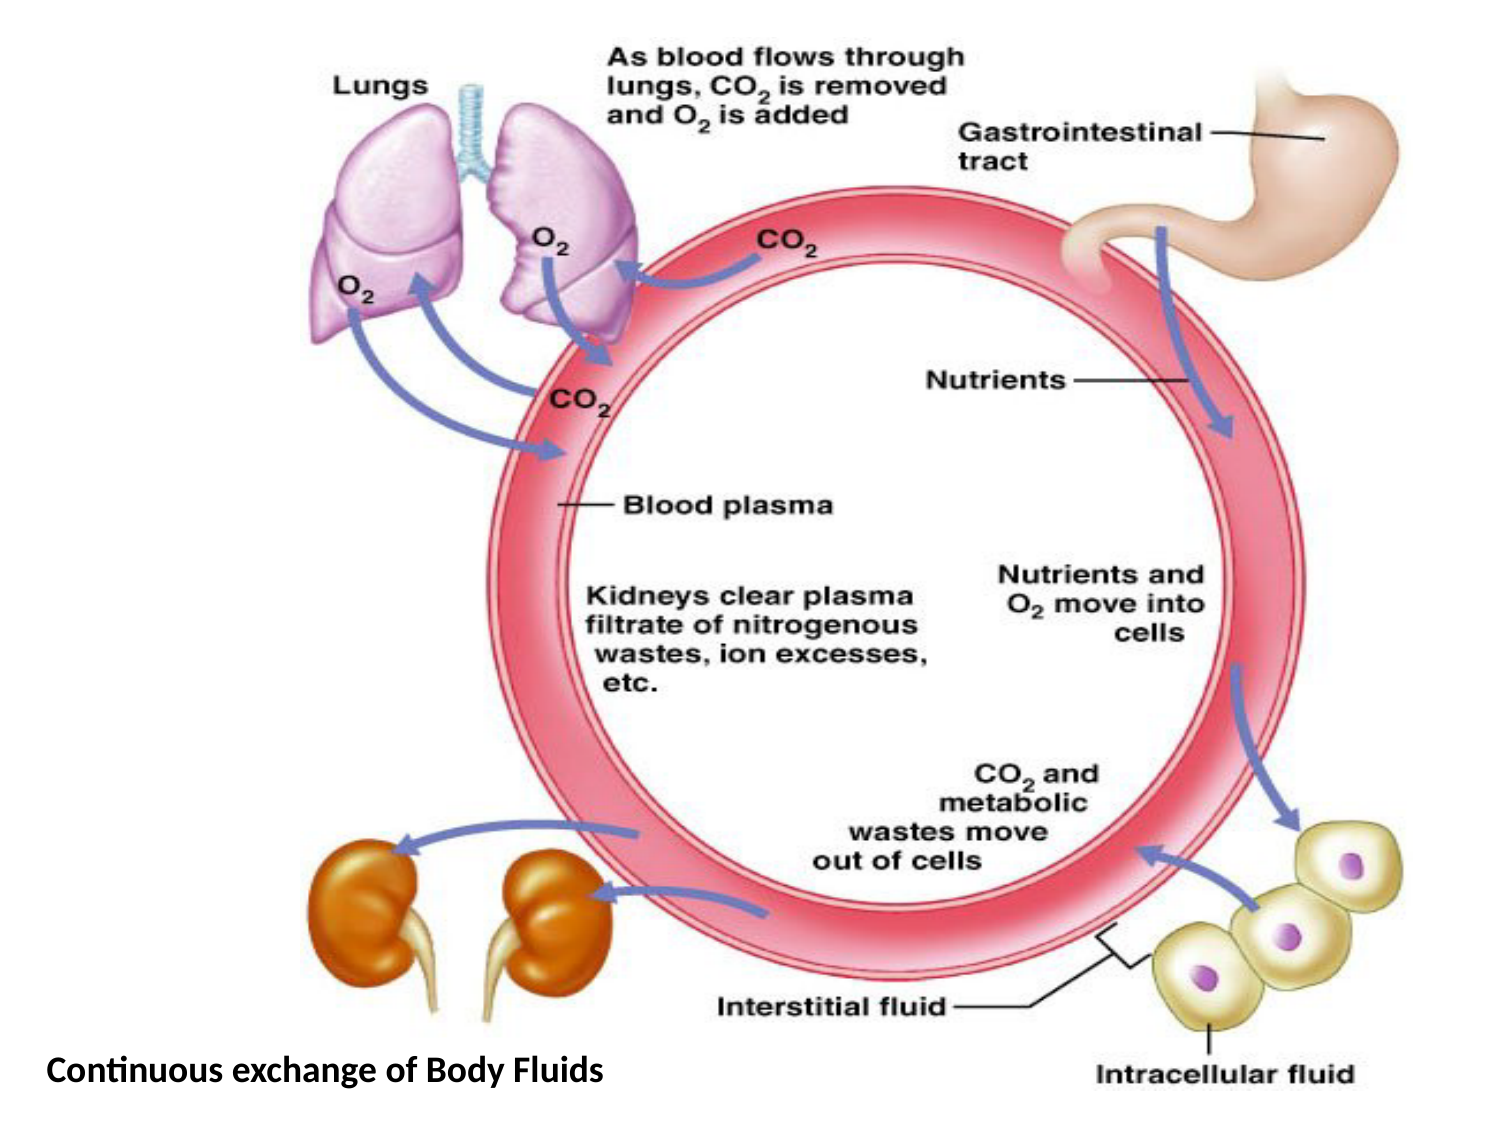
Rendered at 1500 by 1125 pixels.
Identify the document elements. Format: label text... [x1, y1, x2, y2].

text_box Continuous exchange of Body Fluids [31, 1037, 298, 1098]
picture [299, 37, 1413, 1091]
